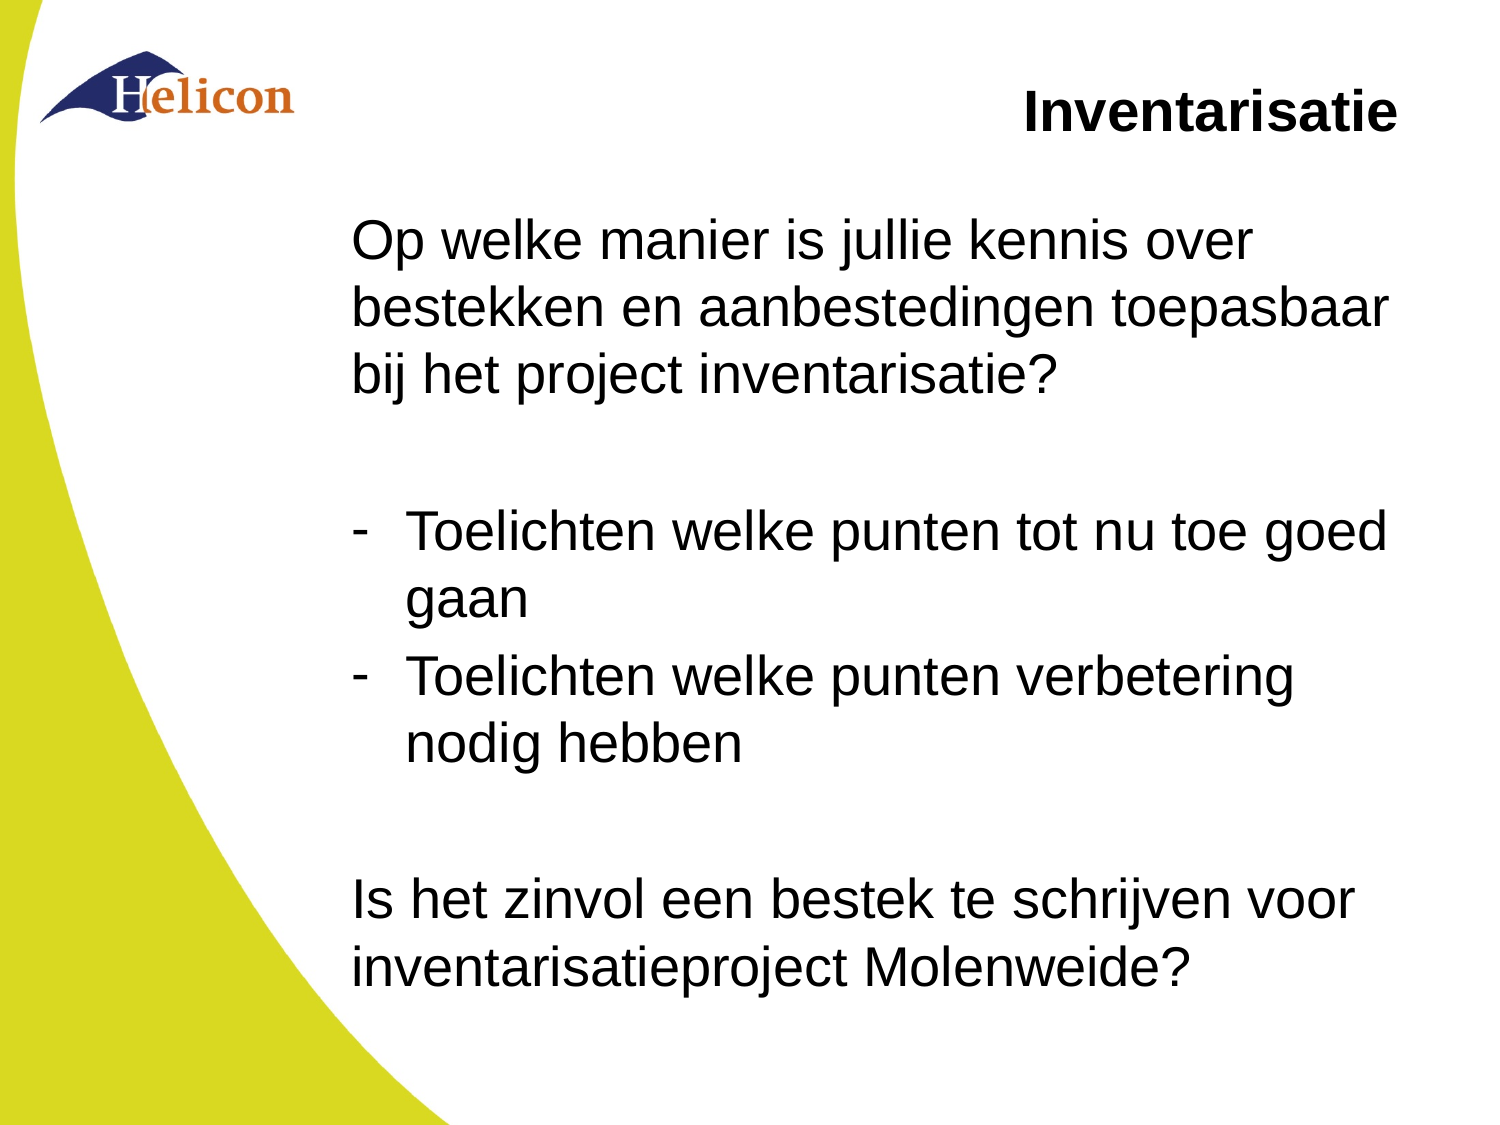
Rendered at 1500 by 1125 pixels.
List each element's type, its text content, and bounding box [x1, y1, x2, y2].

list Op welke manier is jullie kennis over bestekken en aanbestedingen toepasbaar bij het project inventarisatie? Toelichten welke punten tot nu toe goed gaan Toelichten welke punten verbetering nodig hebben Is het zinvol een bestek te schrijven voor inventarisatieproject Molenweide? [336, 196, 1425, 1005]
title Inventarisatie [324, 54, 1415, 161]
picture [0, 0, 1500, 1125]
